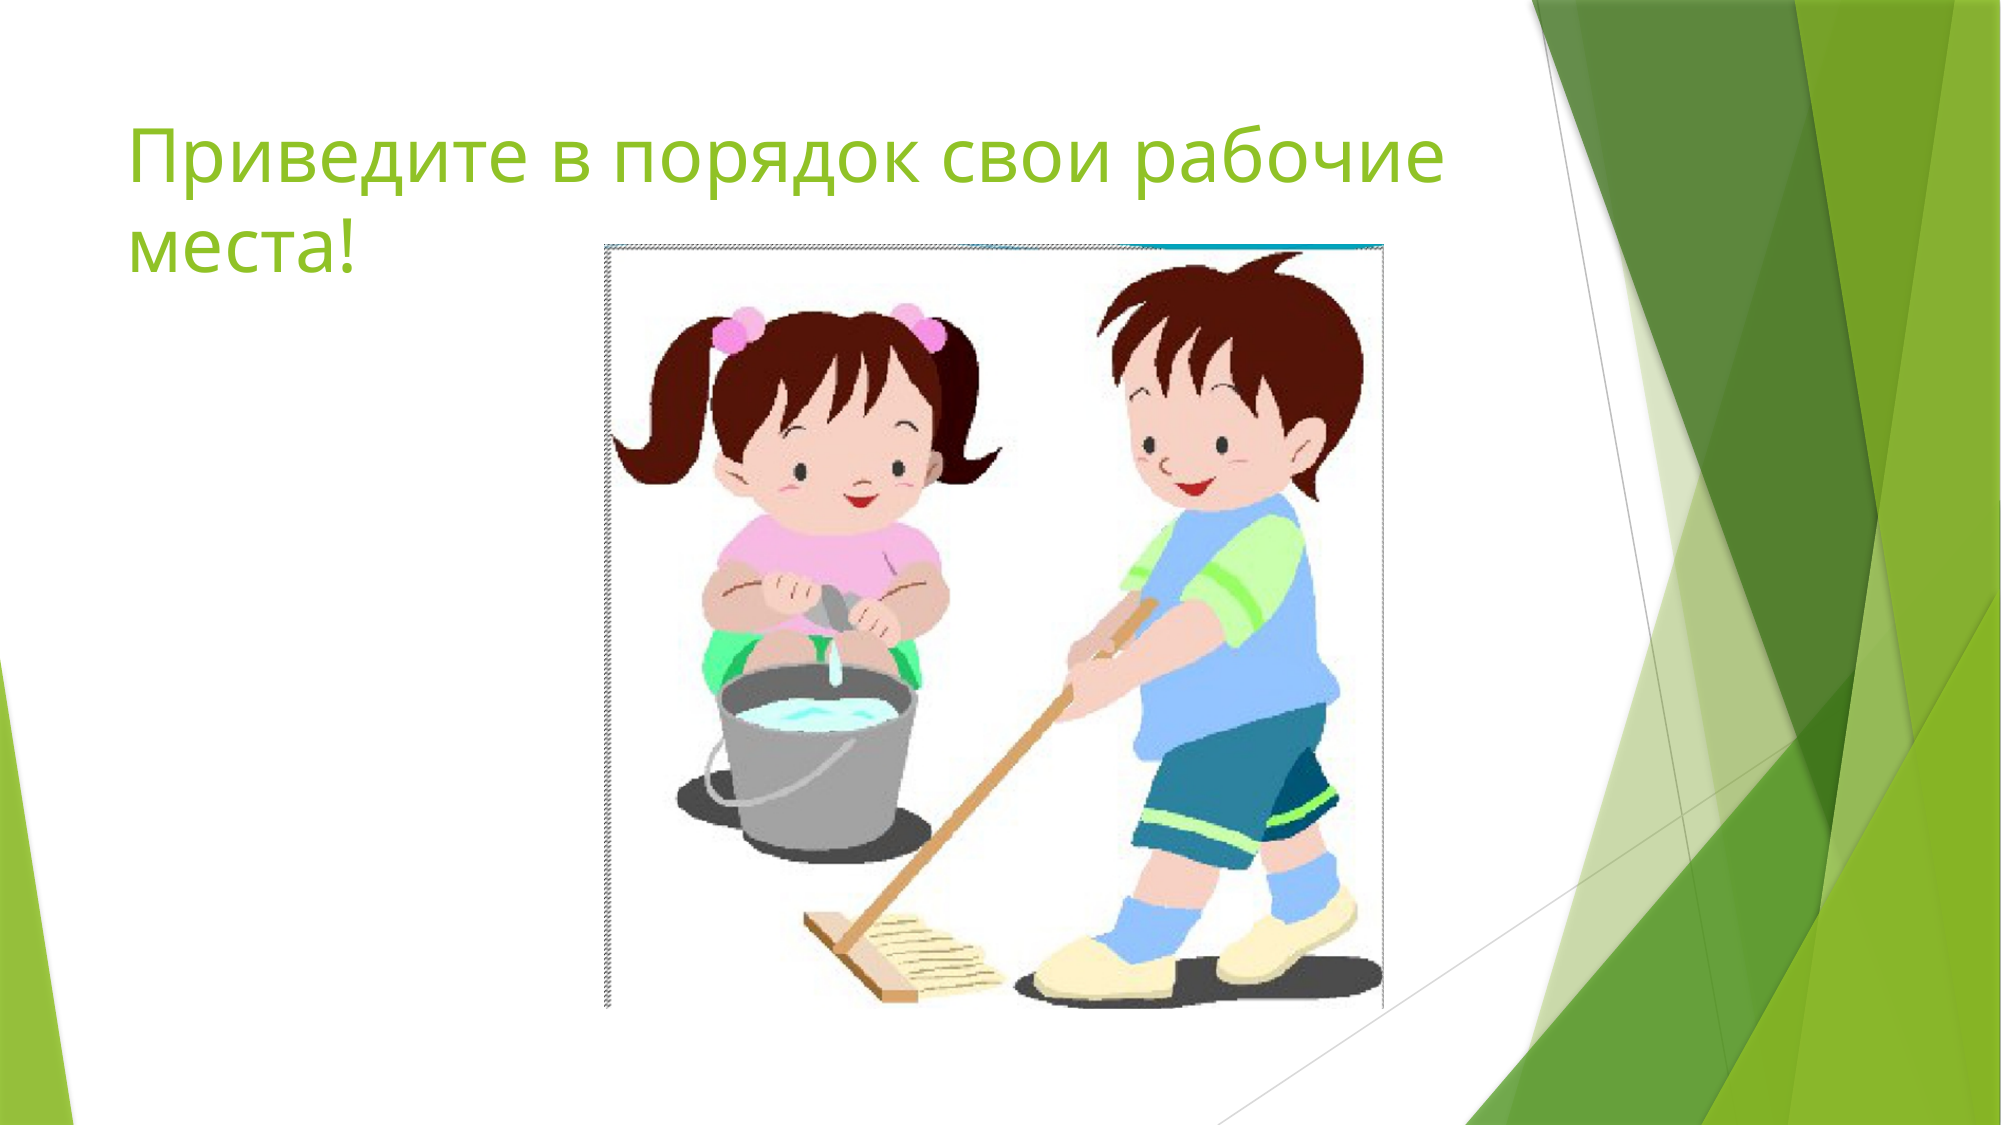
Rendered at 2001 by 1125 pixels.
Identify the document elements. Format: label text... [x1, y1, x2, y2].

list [603, 244, 1384, 1011]
title Приведите в порядок свои рабочие места! [111, 99, 1522, 317]
